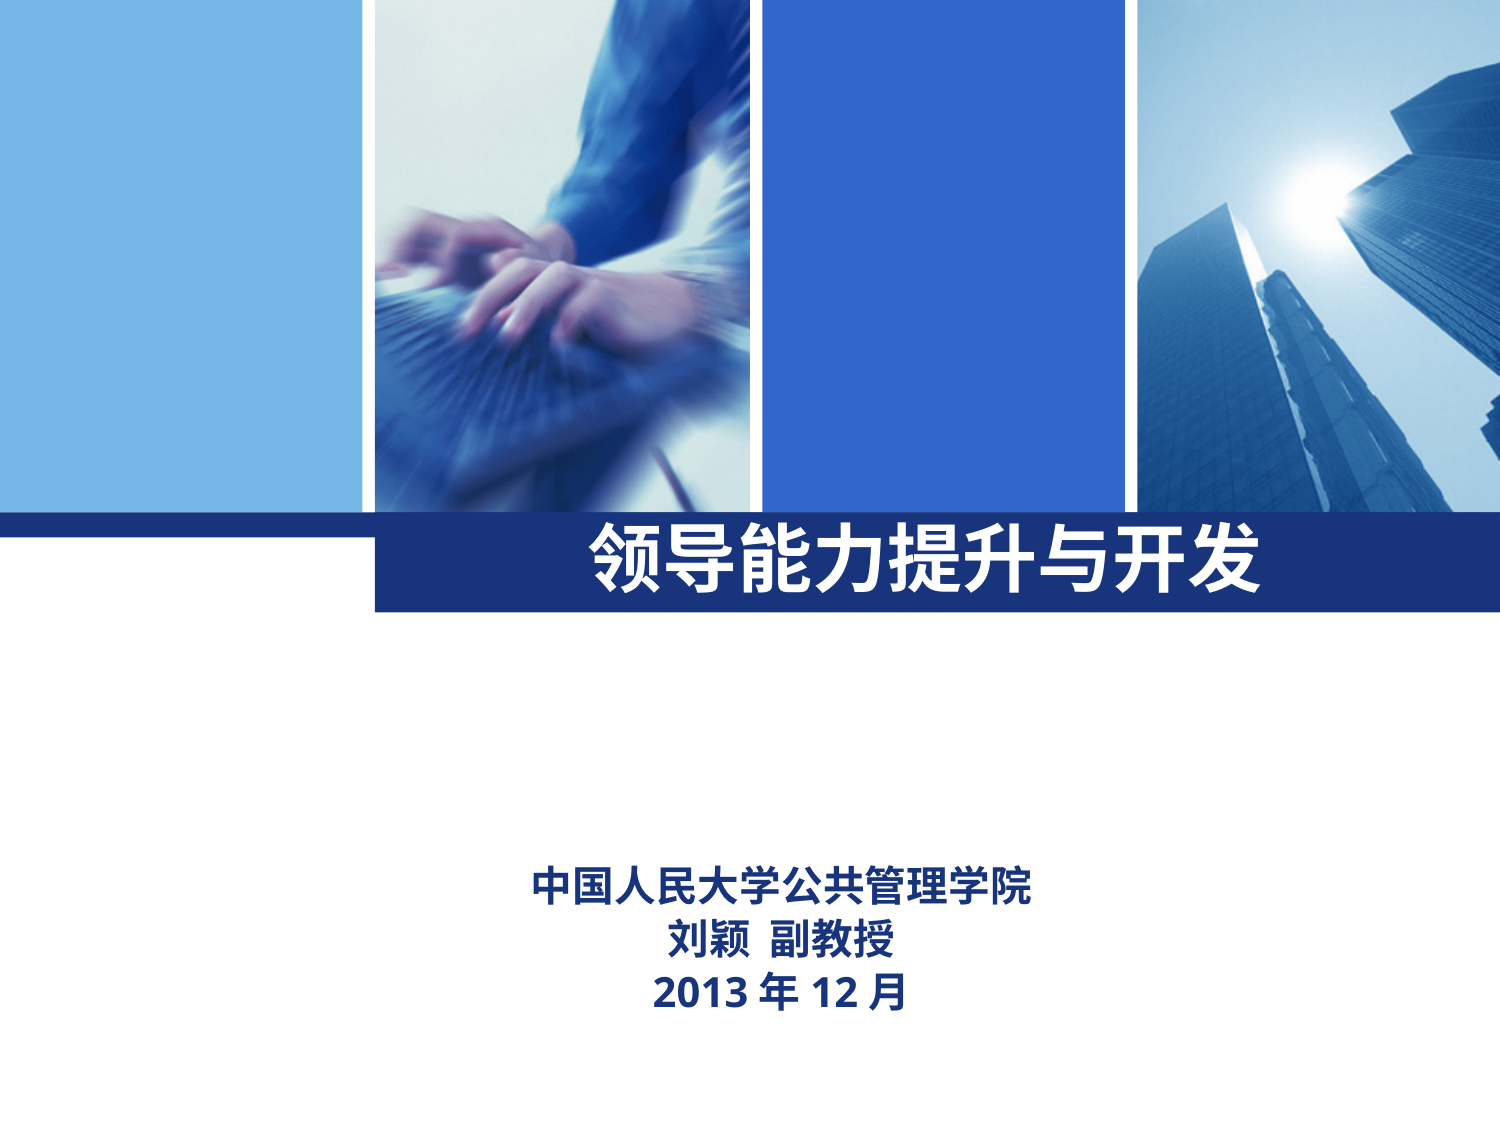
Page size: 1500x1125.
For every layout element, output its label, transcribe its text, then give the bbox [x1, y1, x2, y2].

title 领导能力提升与开发 [375, 500, 1475, 613]
picture [374, 0, 750, 512]
picture [1137, 0, 1500, 512]
subtitle 中国人民大学公共管理学院 刘颖 副教授 2013年12月 [230, 857, 1333, 921]
